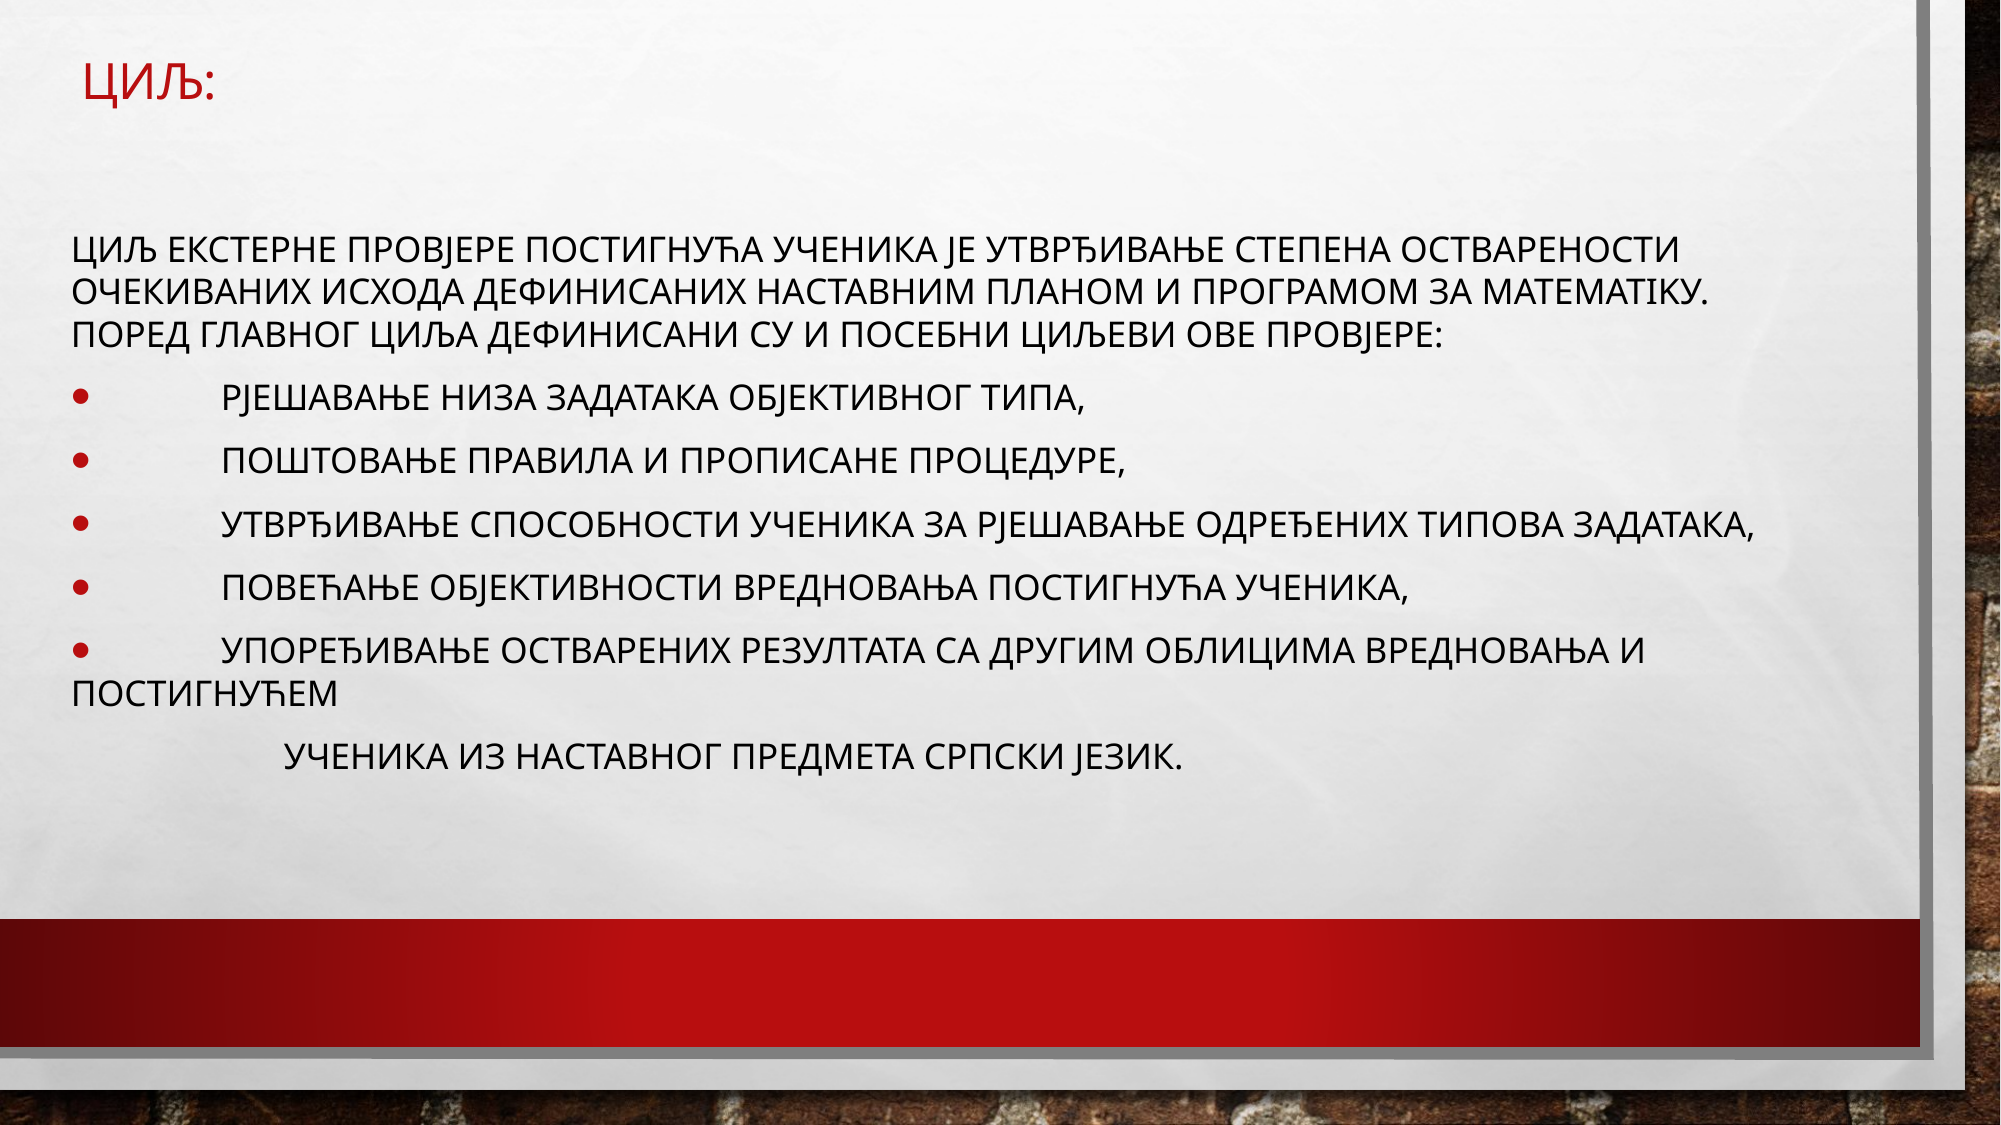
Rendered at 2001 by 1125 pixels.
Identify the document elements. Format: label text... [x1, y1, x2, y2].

picture [0, 0, 2001, 1125]
list ЦИЉ ЕКСТЕРНЕ ПРОВЈЕРЕ ПОСТИГНУЋА УЧЕНИКА ЈЕ УТВРЂИВАЊЕ СТЕПЕНА ОСТВАРЕНОСТИ ОЧЕКИВАНИХ ИСХОДА ДЕФИНИСАНИХ НАСТАВНИМ ПЛАНОМ И ПРОГРАМОМ ЗА MATEMATIKУ. ПОРЕД ГЛАВНОГ ЦИЉА ДЕФИНИСАНИ СУ И ПОСЕБНИ ЦИЉЕВИ ОВЕ ПРОВЈЕРЕ: РЈЕШАВАЊЕ НИЗА ЗАДАТАКА ОБЈЕКТИВНОГ ТИПА, ПОШТОВАЊЕ ПРАВИЛА И ПРОПИСАНЕ ПРОЦЕДУРЕ, УТВРЂИВАЊЕ СПОСОБНОСТИ УЧЕНИКА ЗА РЈЕШАВАЊЕ ОДРЕЂЕНИХ ТИПОВА ЗАДАТАКА, ПОВЕЋАЊЕ ОБЈЕКТИВНОСТИ ВРЕДНОВАЊА ПОСТИГНУЋА УЧЕНИКА, УПОРЕЂИВАЊЕ ОСТВАРЕНИХ РЕЗУЛТАТА СА ДРУГИМ ОБЛИЦИМА ВРЕДНОВАЊА И ПОСТИГНУЋЕМ УЧЕНИКА ИЗ НАСТАВНОГ ПРЕДМЕТА СРПСКИ ЈЕЗИК. [55, 130, 1818, 882]
picture [0, 0, 1921, 1048]
title ЦИЉ: [66, 15, 378, 130]
